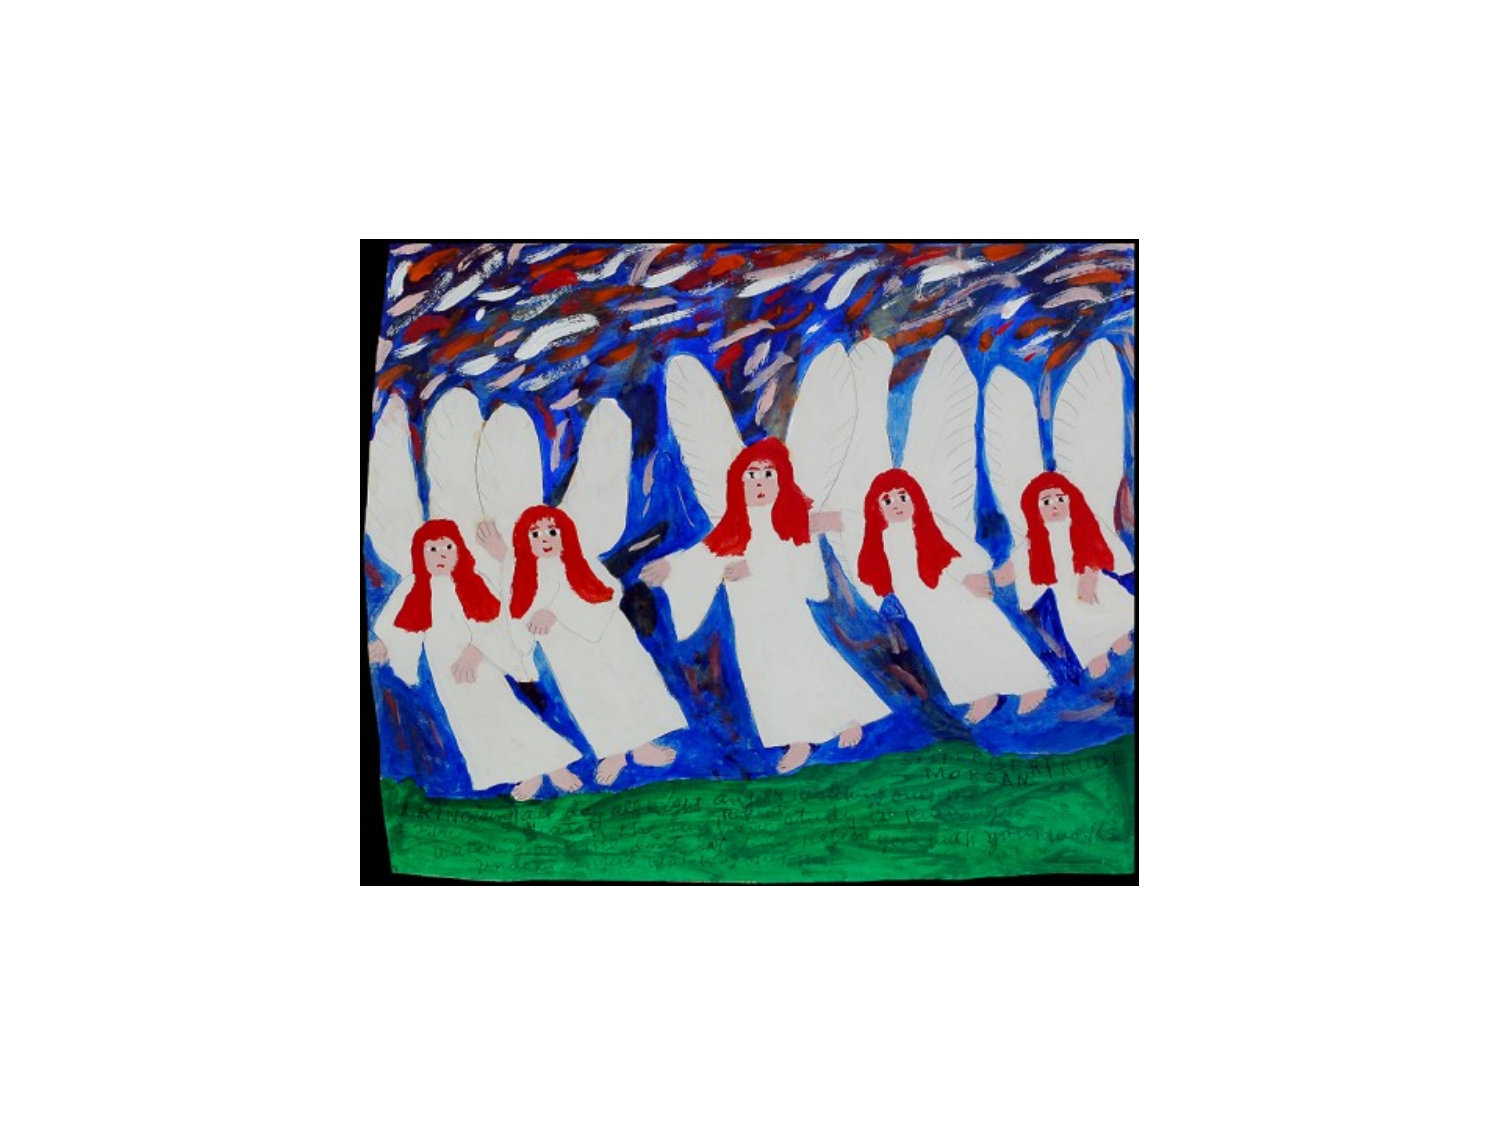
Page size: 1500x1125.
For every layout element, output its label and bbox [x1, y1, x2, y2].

picture [360, 239, 1140, 886]
